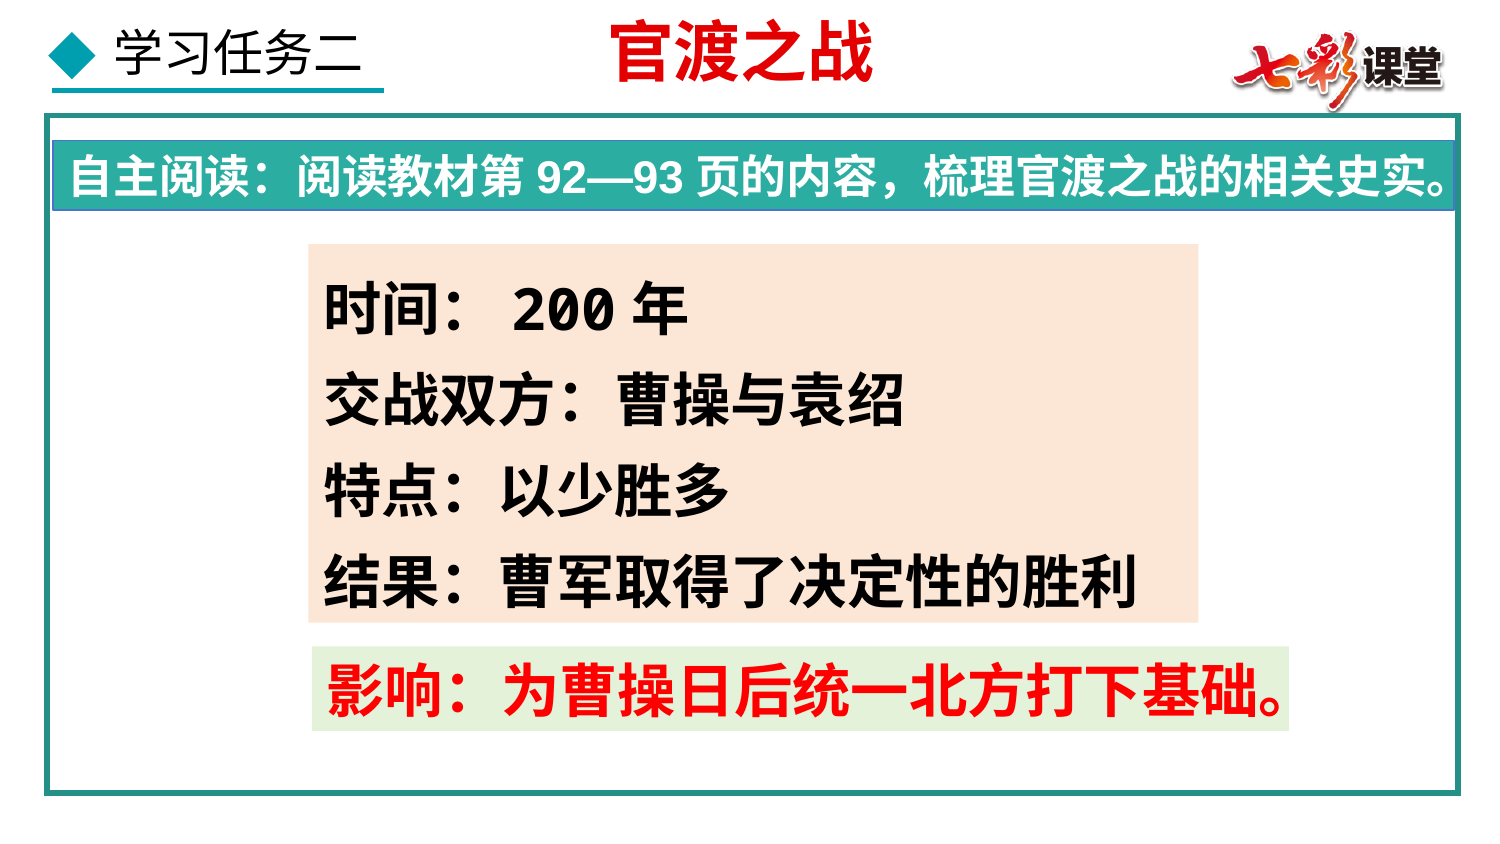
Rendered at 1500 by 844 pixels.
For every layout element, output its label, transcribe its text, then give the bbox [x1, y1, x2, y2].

text_box 官渡之战 [592, 2, 894, 98]
picture [1228, 26, 1449, 113]
text_box 自主阅读：阅读教材第92—93页的内容，梳理官渡之战的相关史实。 [53, 140, 1454, 211]
text_box 时间：200年 交战双方：曹操与袁绍 特点：以少胜多 结果：曹军取得了决定性的胜利 [308, 244, 1199, 623]
text_box 影响：为曹操日后统一北方打下基础。 [311, 646, 1289, 731]
